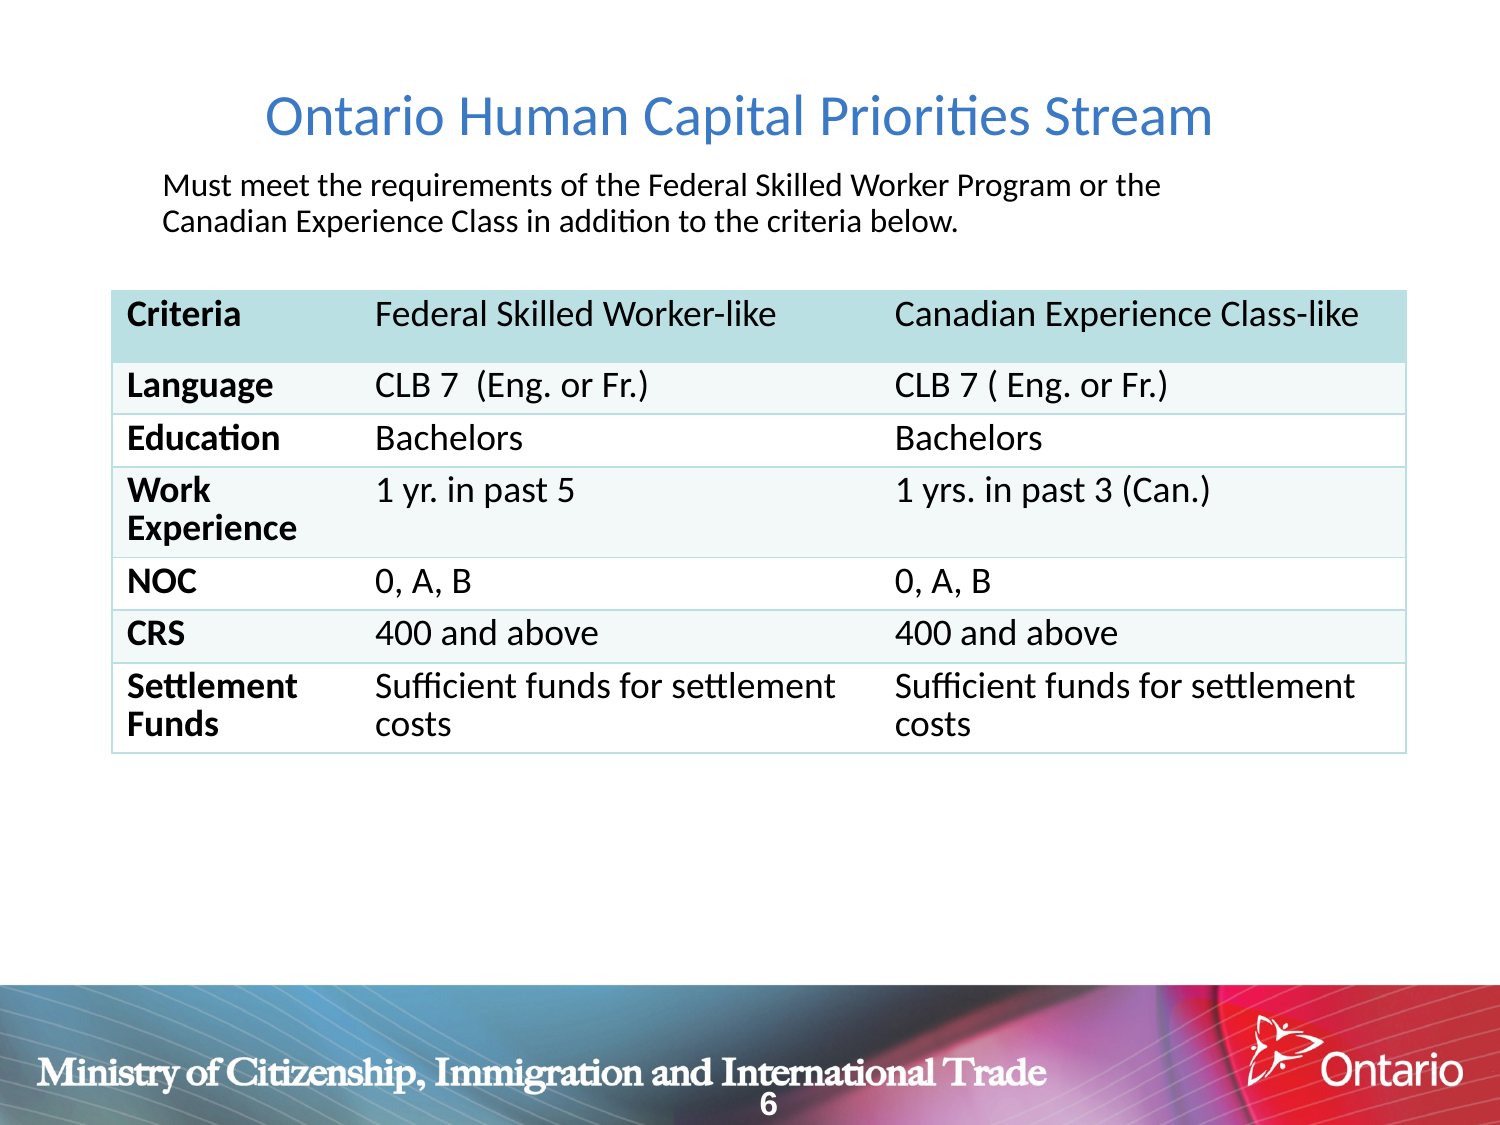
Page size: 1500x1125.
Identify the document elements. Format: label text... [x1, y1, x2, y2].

table_cell Bachelors [880, 415, 1405, 466]
table_cell Settlement Funds [113, 664, 360, 752]
picture [0, 0, 1500, 1125]
title Ontario Human Capital Priorities Stream [64, 42, 1415, 183]
table_cell CLB 7 ( Eng. or Fr.) [880, 363, 1405, 413]
table_cell 0, A, B [880, 558, 1405, 609]
table_cell 1 yrs. in past 3 (Can.) [880, 468, 1405, 557]
table_cell Education [113, 415, 360, 466]
table_header Federal Skilled Worker-like [360, 292, 880, 361]
table_cell Language [113, 363, 360, 413]
table_header Canadian Experience Class-like [880, 292, 1405, 361]
table_cell 400 and above [360, 611, 880, 662]
table_cell CLB 7 (Eng. or Fr.) [360, 363, 880, 413]
text_box Must meet the requirements of the Federal Skilled Worker Program or the Canadian Experience Class in addition to the criteria below. [147, 160, 1270, 248]
table_cell Sufficient funds for settlement costs [880, 664, 1405, 752]
table_cell CRS [113, 611, 360, 662]
table_cell Work Experience [113, 468, 360, 557]
table_cell Sufficient funds for settlement costs [360, 664, 880, 752]
table_header Criteria [113, 292, 360, 361]
table_cell 400 and above [880, 611, 1405, 662]
table_cell 0, A, B [360, 558, 880, 609]
slide_number 6 [442, 1074, 793, 1125]
table_cell NOC [113, 558, 360, 609]
table_cell 1 yr. in past 5 [360, 468, 880, 557]
table_cell Bachelors [360, 415, 880, 466]
